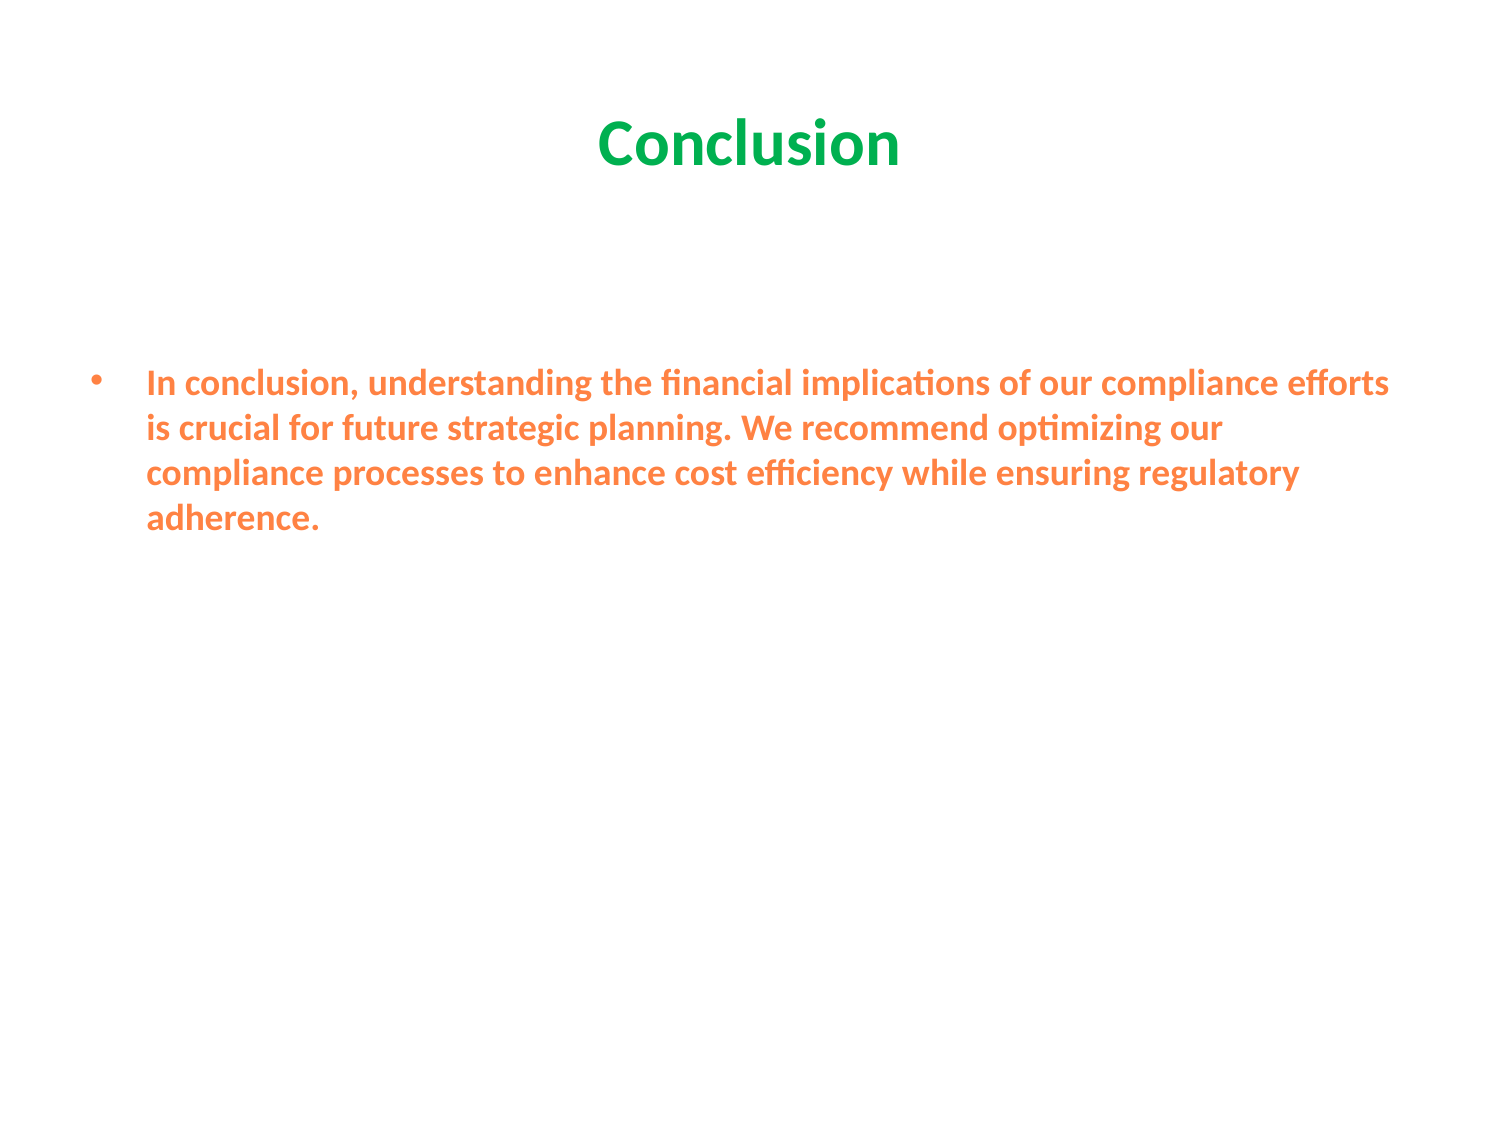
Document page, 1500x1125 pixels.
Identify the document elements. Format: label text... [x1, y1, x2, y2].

title Conclusion [75, 45, 1425, 233]
list In conclusion, understanding the financial implications of our compliance efforts is crucial for future strategic planning. We recommend optimizing our compliance processes to enhance cost efficiency while ensuring regulatory adherence. [75, 262, 1425, 1005]
